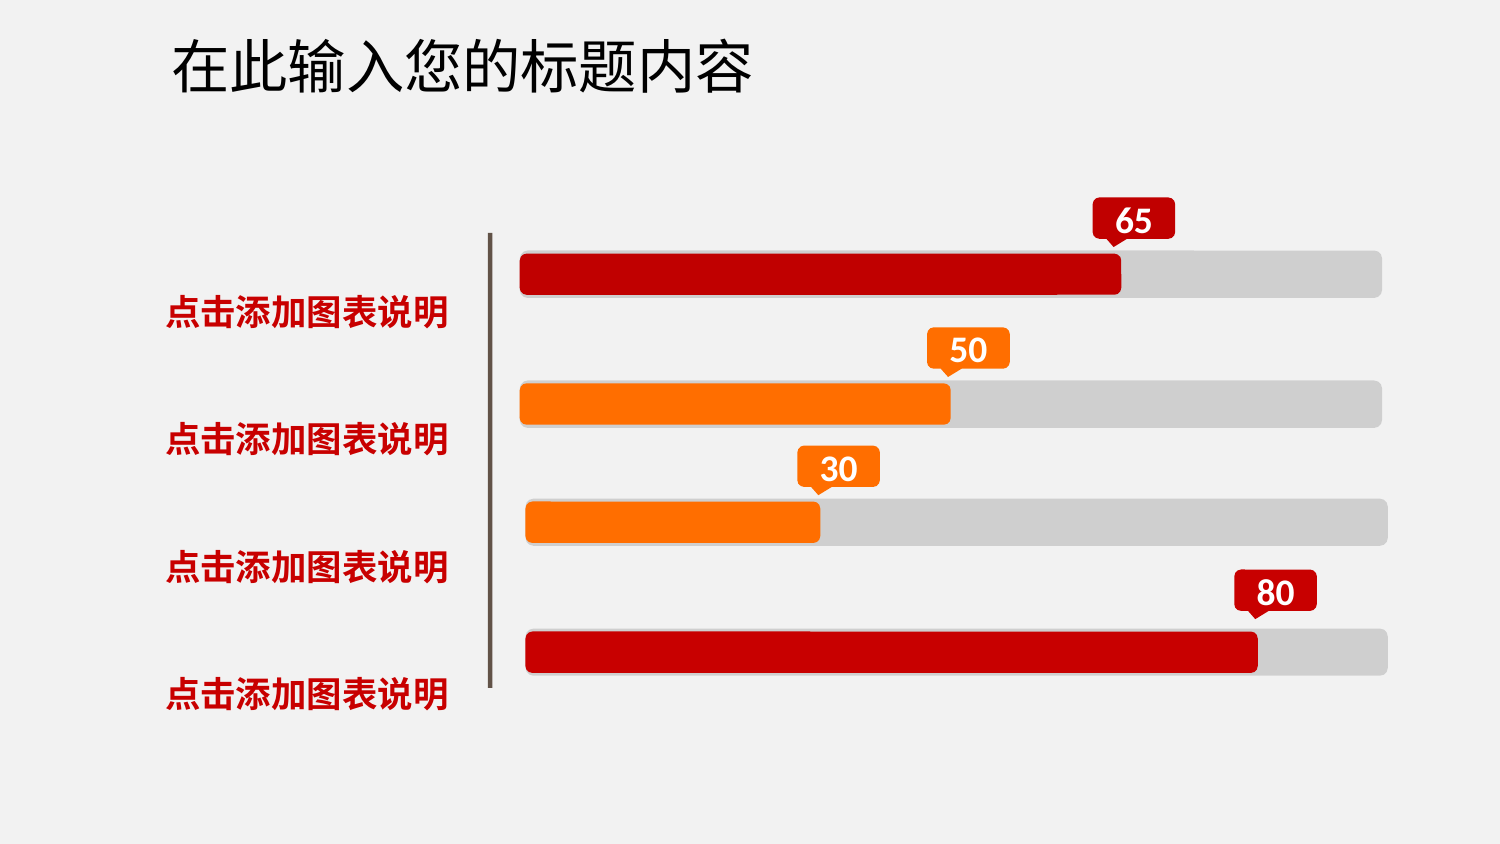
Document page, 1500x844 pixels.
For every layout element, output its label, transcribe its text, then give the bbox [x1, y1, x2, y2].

text_box [525, 628, 1388, 676]
text_box [525, 501, 821, 543]
text_box 50 [926, 327, 1010, 377]
text_box 在此输入您的标题内容 [156, 22, 793, 108]
text_box [520, 250, 1383, 298]
text_box 30 [797, 445, 880, 496]
text_box [519, 383, 951, 425]
text_box 80 [1234, 569, 1317, 620]
text_box 点击添加图表说明 点击添加图表说明 点击添加图表说明 点击添加图表说明 [123, 197, 490, 723]
text_box [519, 253, 1122, 295]
text_box 65 [1092, 197, 1176, 248]
text_box [525, 631, 1258, 673]
text_box [525, 498, 1388, 546]
text_box [520, 380, 1383, 428]
